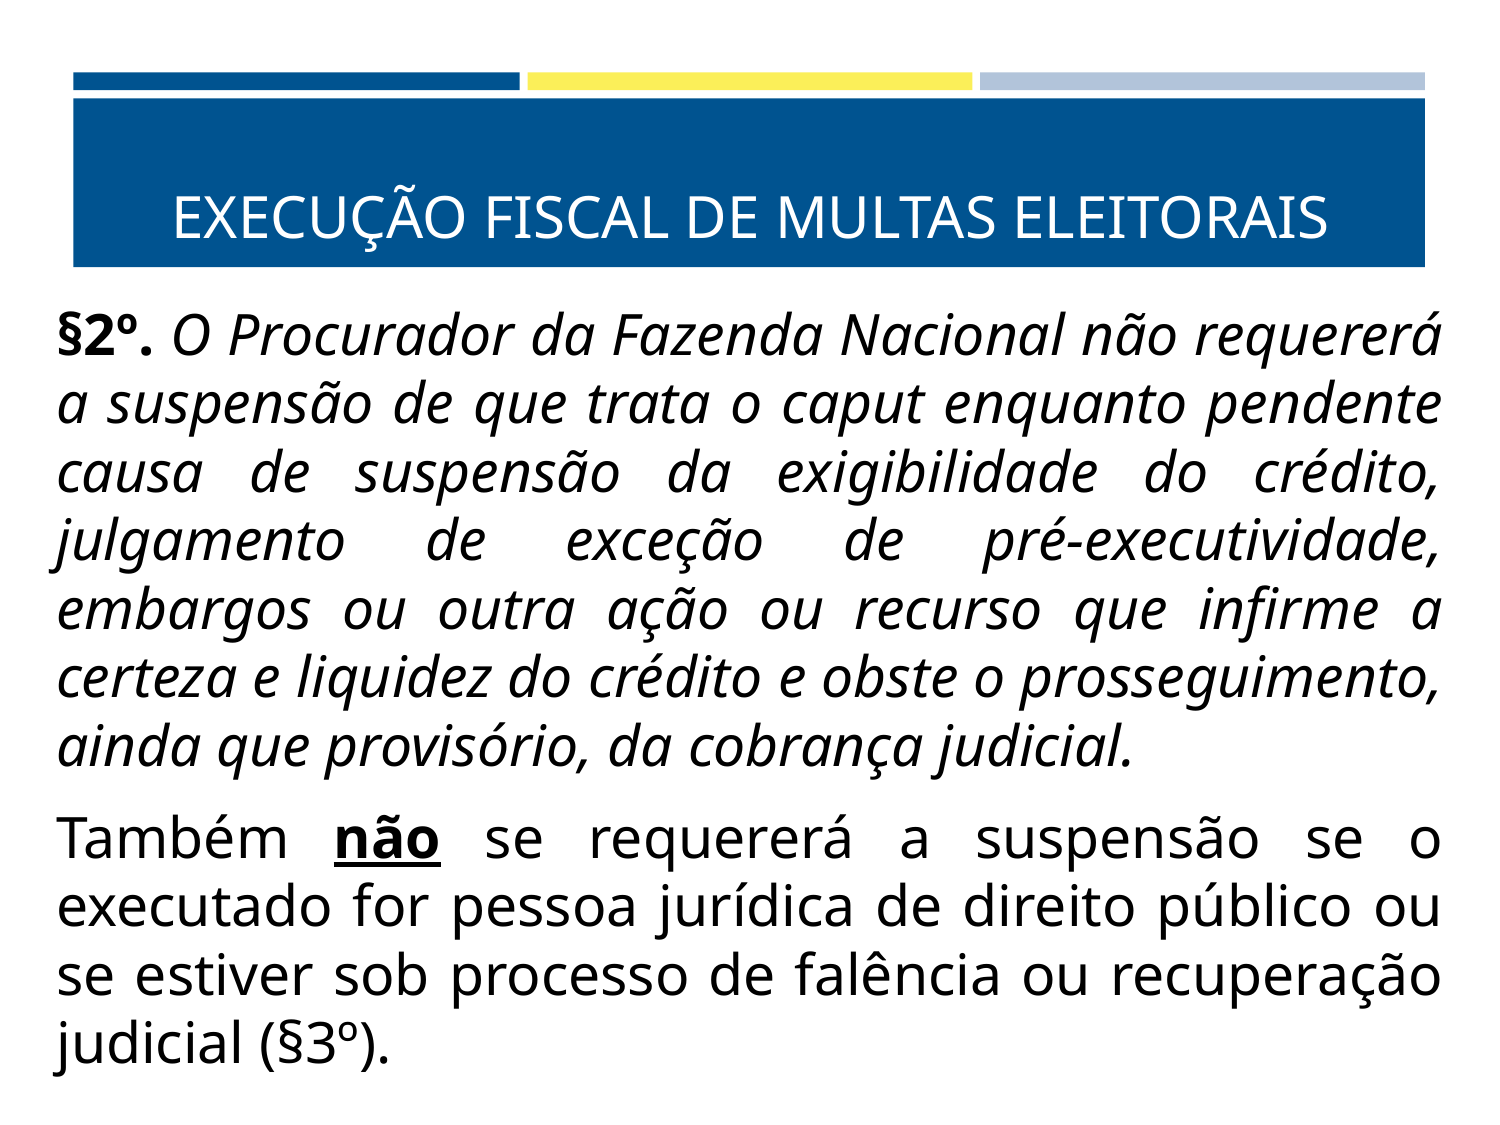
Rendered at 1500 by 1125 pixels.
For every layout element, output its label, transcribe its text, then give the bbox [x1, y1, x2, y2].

title EXECUÇÃO FISCAL DE MULTAS ELEITORAIS [95, 112, 1406, 259]
list §2º. O Procurador da Fazenda Nacional não requererá a suspensão de que trata o caput enquanto pendente causa de suspensão da exigibilidade do crédito, julgamento de exceção de pré-executividade, embargos ou outra ação ou recurso que infirme a certeza e liquidez do crédito e obste o prosseguimento, ainda que provisório, da cobrança judicial. Também não se requererá a suspensão se o executado for pessoa jurídica de direito público ou se estiver sob processo de falência ou recuperação judicial (§3º). [41, 290, 1459, 1094]
